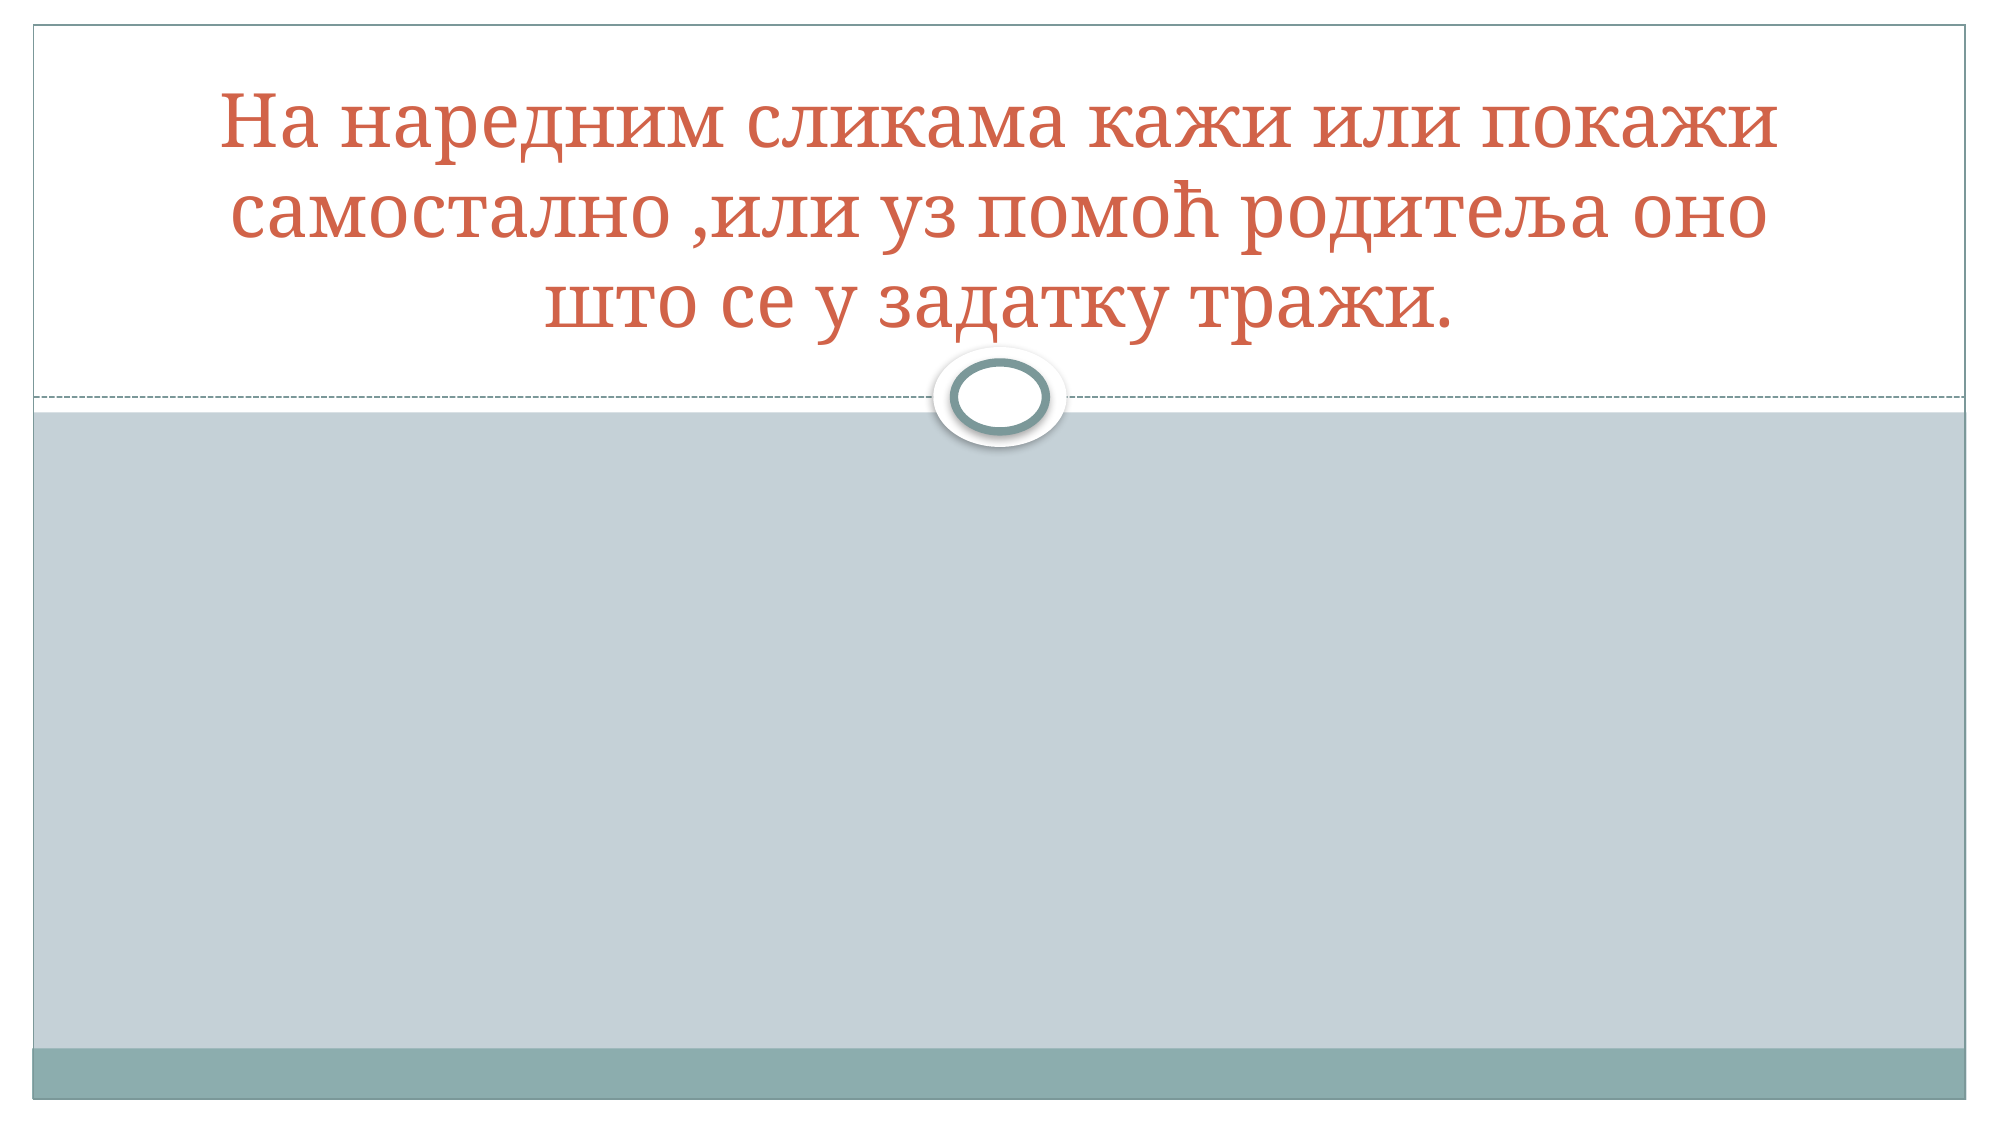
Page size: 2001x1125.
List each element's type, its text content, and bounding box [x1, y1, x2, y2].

title На наредним сликама кажи или покажи самостално ,или уз помоћ родитеља оно што се у задатку тражи. [150, 62, 1850, 350]
